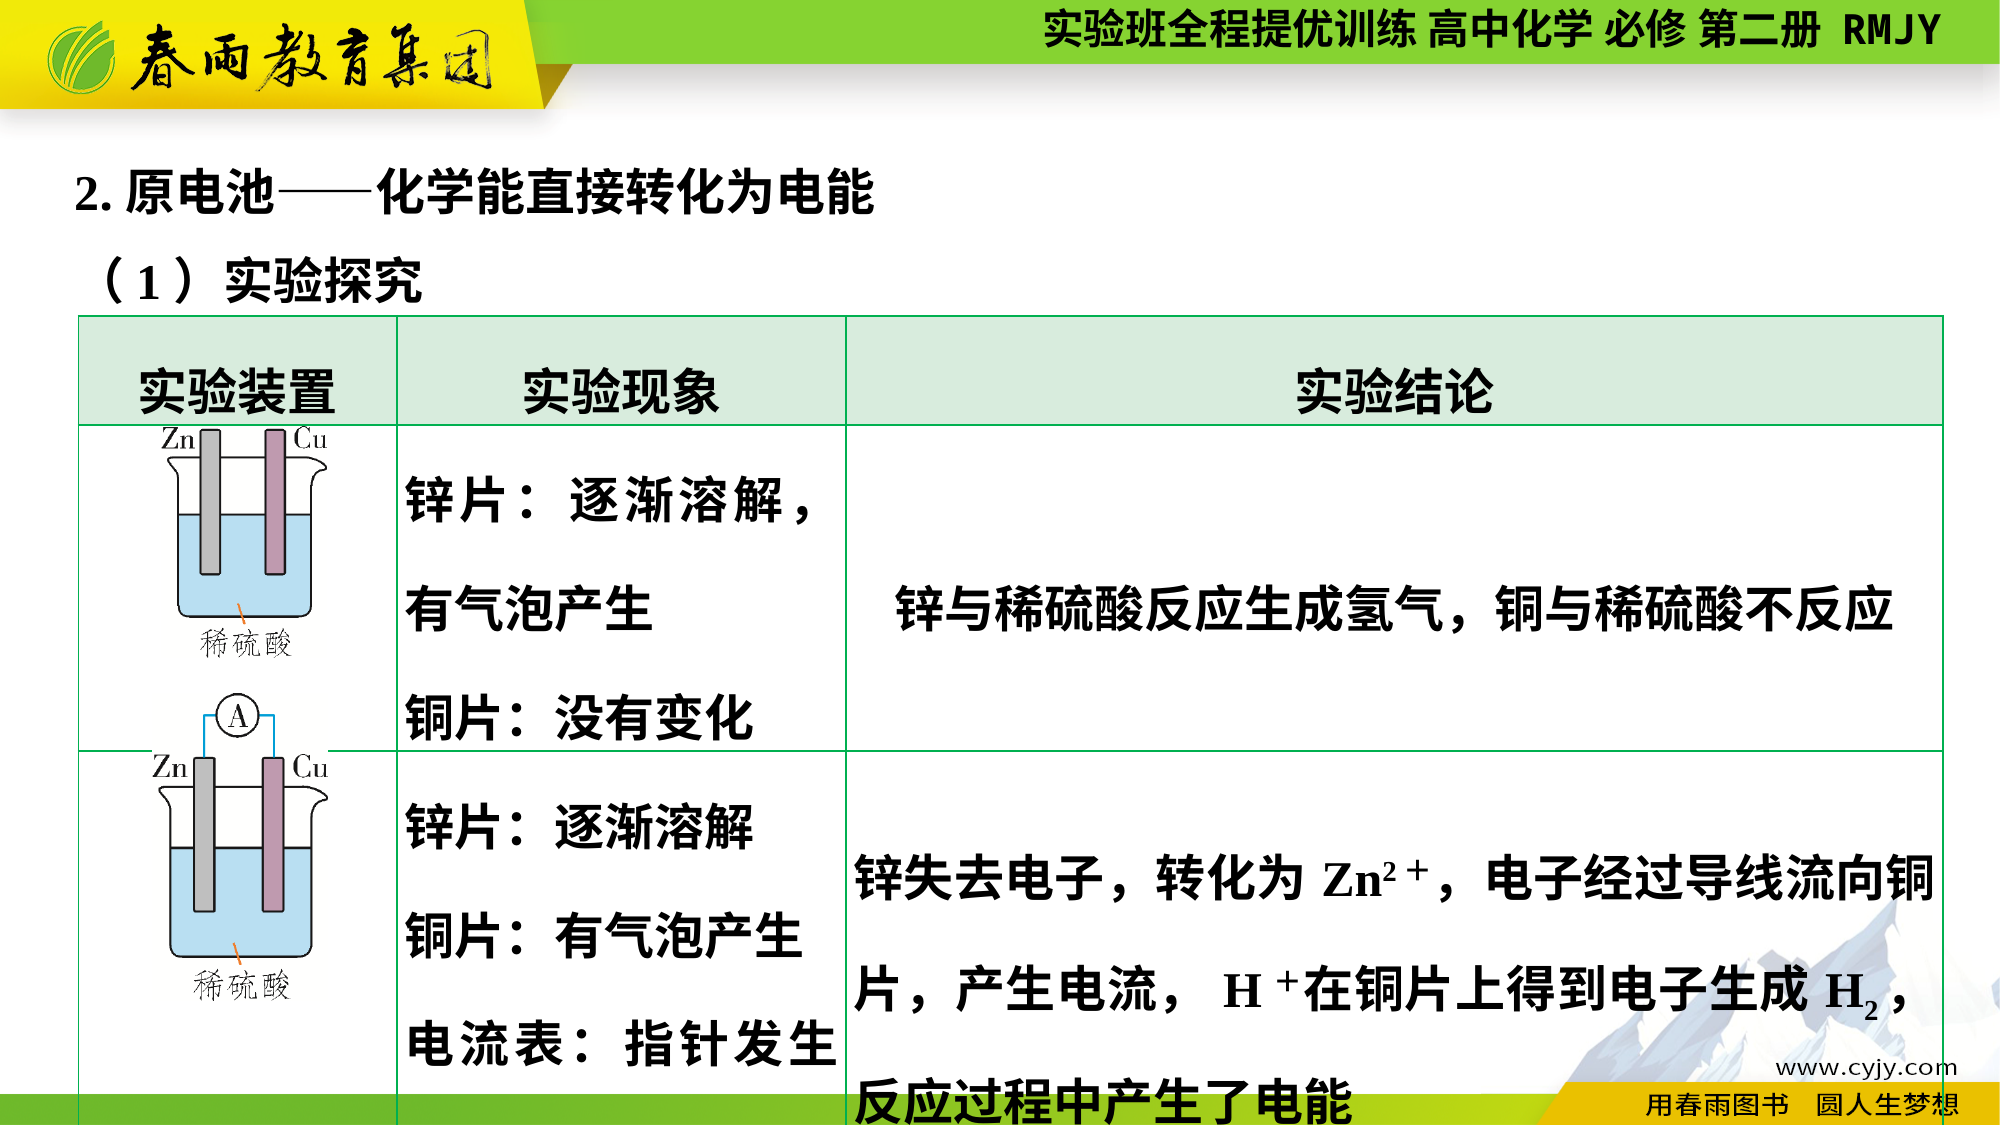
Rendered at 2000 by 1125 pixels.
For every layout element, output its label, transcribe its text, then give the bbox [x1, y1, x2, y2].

table_header 实验现象 [398, 317, 845, 424]
picture [152, 693, 328, 1002]
list 2.原电池——化学能直接转化为电能 （1）实验探究 [59, 122, 1944, 308]
table_cell 锌片：逐渐溶解，有气泡产生 铜片：没有变化 [398, 426, 845, 750]
table_cell 锌失去电子，转化为Zn2＋，电子经过导线流向铜片，产生电流，H＋在铜片上得到电子生成H2，反应过程中产生了电能 [847, 752, 1942, 1125]
table_cell [79, 426, 396, 750]
table_cell 锌与稀硫酸反应生成氢气，铜与稀硫酸不反应 [847, 426, 1942, 750]
table_cell 锌片：逐渐溶解 铜片：有气泡产生 电流表：指针发生偏转 [398, 752, 845, 1125]
table_header 实验结论 [847, 317, 1942, 424]
picture [160, 426, 327, 659]
picture [0, 0, 2000, 1125]
table_cell [79, 752, 396, 1125]
table_header 实验装置 [79, 317, 396, 424]
